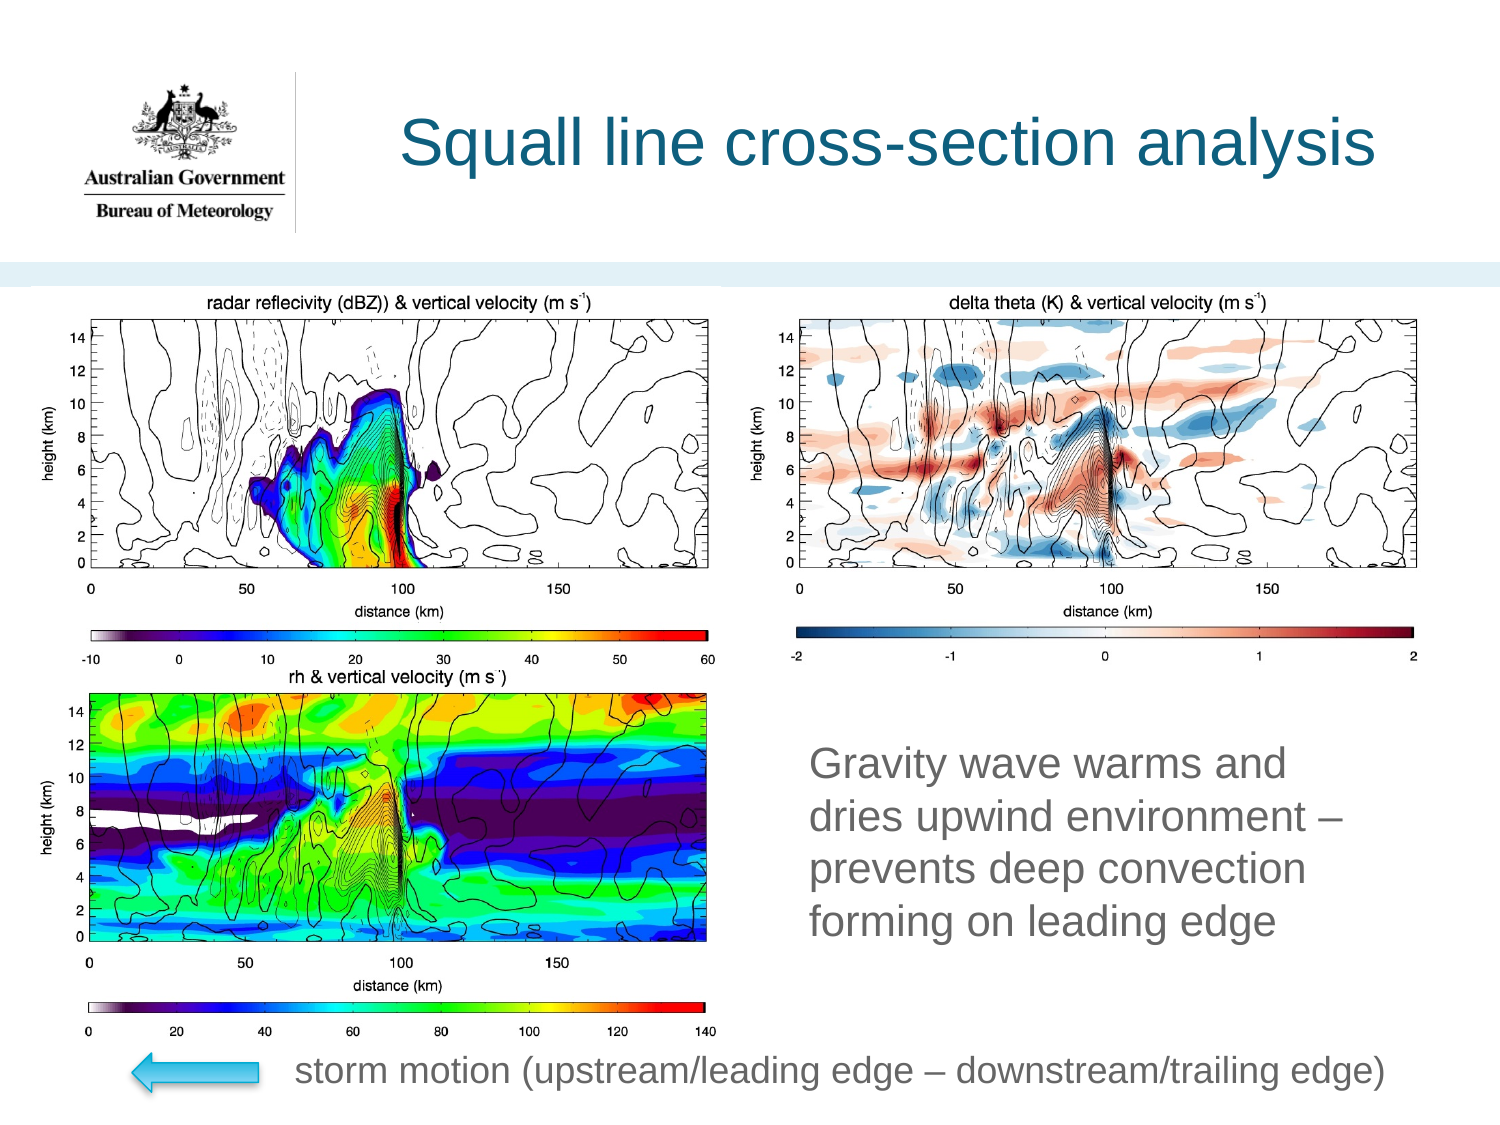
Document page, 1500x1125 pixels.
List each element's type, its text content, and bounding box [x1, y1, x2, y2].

picture [734, 288, 1433, 667]
picture [0, 262, 1500, 1045]
title Squall line cross-section analysis [315, 45, 1463, 233]
picture [75, 72, 296, 233]
text_box Gravity wave warms and dries upwind environment – prevents deep convection forming on leading edge [794, 727, 1401, 953]
text_box storm motion (upstream/leading edge – downstream/trailing edge) [279, 1038, 1428, 1099]
text_box [131, 1053, 260, 1093]
